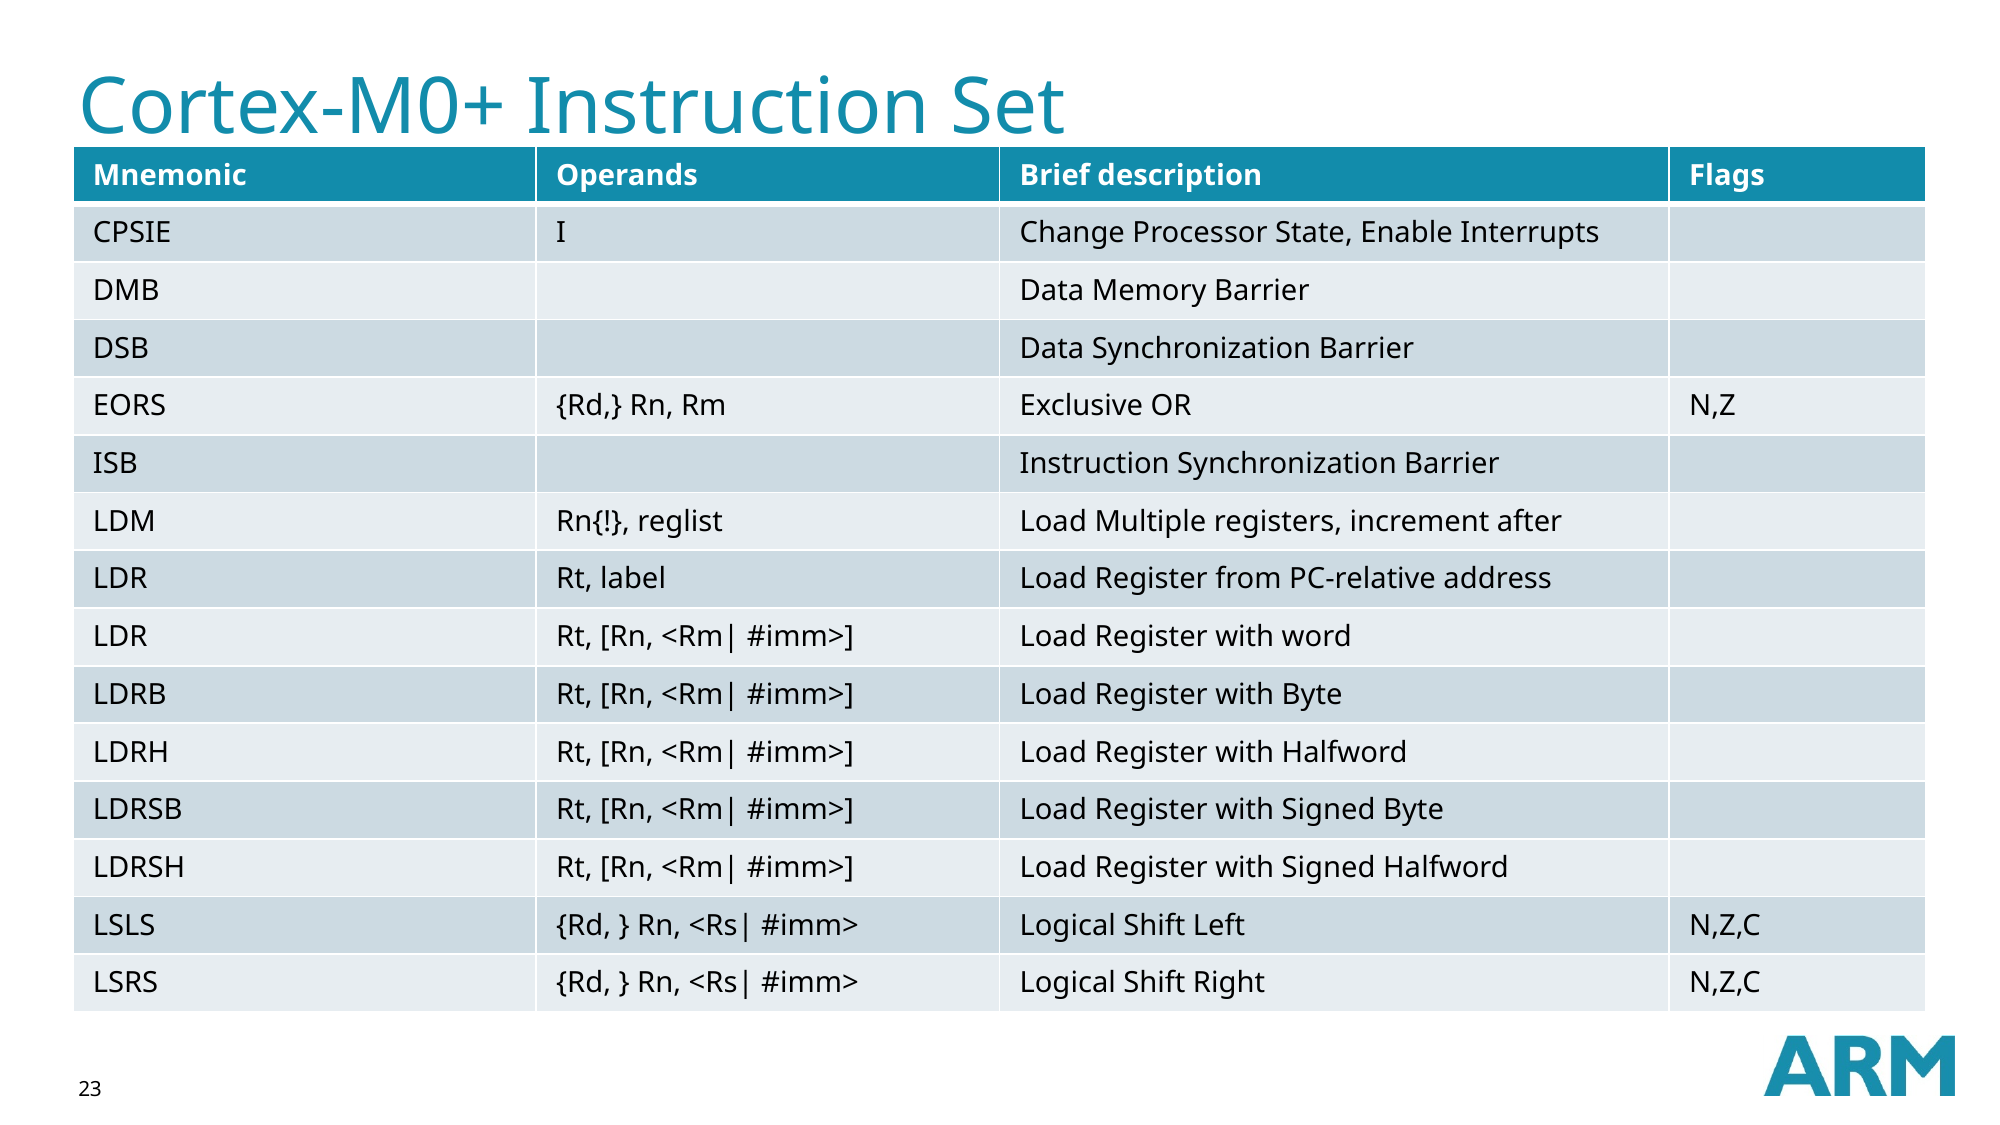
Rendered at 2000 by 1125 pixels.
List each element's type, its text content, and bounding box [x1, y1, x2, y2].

table_cell LDRB [74, 667, 535, 722]
table_cell LDRH [74, 724, 535, 780]
table_cell [1670, 667, 1925, 722]
table_cell Logical Shift Right [1000, 955, 1668, 1011]
table_cell [1670, 263, 1925, 319]
table_cell Load Register from PC-relative address [1000, 551, 1668, 607]
table_cell [1670, 493, 1925, 549]
table_cell N,Z,C [1670, 897, 1925, 953]
table_cell LSRS [74, 955, 535, 1011]
table_header Mnemonic [74, 147, 535, 201]
table_cell Load Register with word [1000, 609, 1668, 665]
table_cell Load Multiple registers, increment after [1000, 493, 1668, 549]
table_cell DSB [74, 320, 535, 376]
table_cell {Rd, } Rn, <Rs| #imm> [537, 897, 999, 953]
table_cell Rt, [Rn, <Rm| #imm>] [537, 724, 999, 780]
table_cell LDM [74, 493, 535, 549]
picture [1763, 1035, 1955, 1096]
table_cell Load Register with Signed Halfword [1000, 840, 1668, 896]
table_cell [1670, 782, 1925, 838]
table_cell N,Z,C [1670, 955, 1925, 1011]
table_cell LSLS [74, 897, 535, 953]
title Cortex-M0+ Instruction Set [78, 55, 1910, 146]
table_cell Load Register with Halfword [1000, 724, 1668, 780]
table_cell [537, 436, 999, 492]
table_cell Rt, [Rn, <Rm| #imm>] [537, 609, 999, 665]
table_cell [1670, 609, 1925, 665]
table_cell [1670, 551, 1925, 607]
table_cell Exclusive OR [1000, 378, 1668, 434]
table_cell [537, 320, 999, 376]
table_cell Rt, [Rn, <Rm| #imm>] [537, 840, 999, 896]
table_cell EORS [74, 378, 535, 434]
table_cell LDR [74, 609, 535, 665]
table_cell ISB [74, 436, 535, 492]
table_cell [1670, 207, 1925, 261]
table_cell Rt, [Rn, <Rm| #imm>] [537, 667, 999, 722]
table_cell {Rd, } Rn, <Rs| #imm> [537, 955, 999, 1011]
table_cell [1670, 320, 1925, 376]
table_cell CPSIE [74, 207, 535, 261]
table_cell [1670, 724, 1925, 780]
table_cell Instruction Synchronization Barrier [1000, 436, 1668, 492]
table_cell I [537, 207, 999, 261]
table_cell DMB [74, 263, 535, 319]
table_cell Data Synchronization Barrier [1000, 320, 1668, 376]
table_cell Load Register with Signed Byte [1000, 782, 1668, 838]
table_cell [537, 263, 999, 319]
table_header Operands [537, 147, 999, 201]
table_header Flags [1670, 147, 1925, 201]
table_cell LDRSH [74, 840, 535, 896]
table_cell Logical Shift Left [1000, 897, 1668, 953]
table_cell Data Memory Barrier [1000, 263, 1668, 319]
table_cell [1670, 436, 1925, 492]
table_cell Rn{!}, reglist [537, 493, 999, 549]
table_cell [1670, 840, 1925, 896]
table_cell Rt, [Rn, <Rm| #imm>] [537, 782, 999, 838]
table_cell N,Z [1670, 378, 1925, 434]
table_cell Load Register with Byte [1000, 667, 1668, 722]
table_cell Change Processor State, Enable Interrupts [1000, 207, 1668, 261]
table_cell LDR [74, 551, 535, 607]
table_header Brief description [1000, 147, 1668, 201]
table_cell Rt, label [537, 551, 999, 607]
table_cell {Rd,} Rn, Rm [537, 378, 999, 434]
table_cell LDRSB [74, 782, 535, 838]
